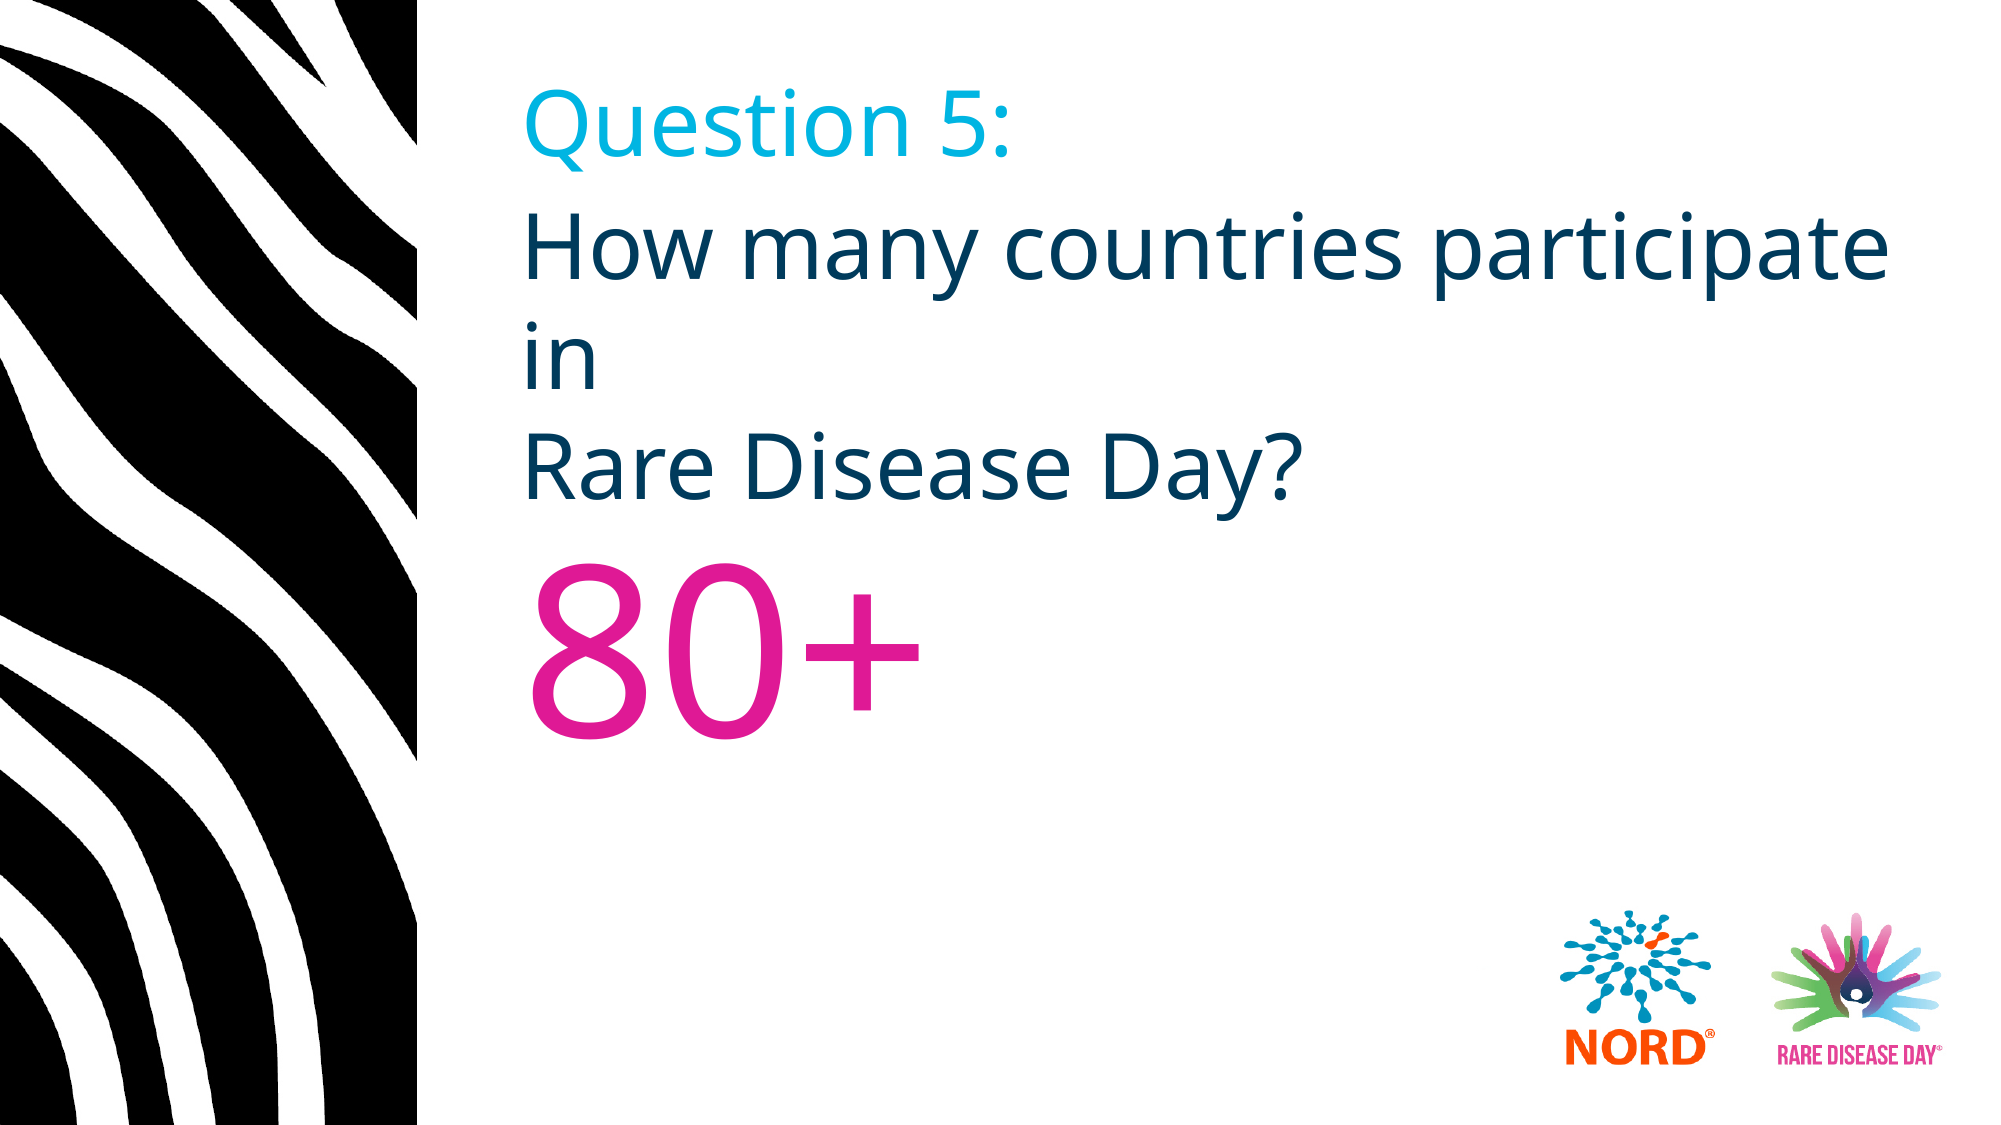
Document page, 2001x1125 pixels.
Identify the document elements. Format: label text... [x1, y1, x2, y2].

text_box 80+ [506, 543, 1863, 741]
text_box How many countries participate in Rare Disease Day? [505, 180, 1979, 525]
title Question 5: [506, 75, 1863, 180]
picture [0, 0, 2001, 1125]
